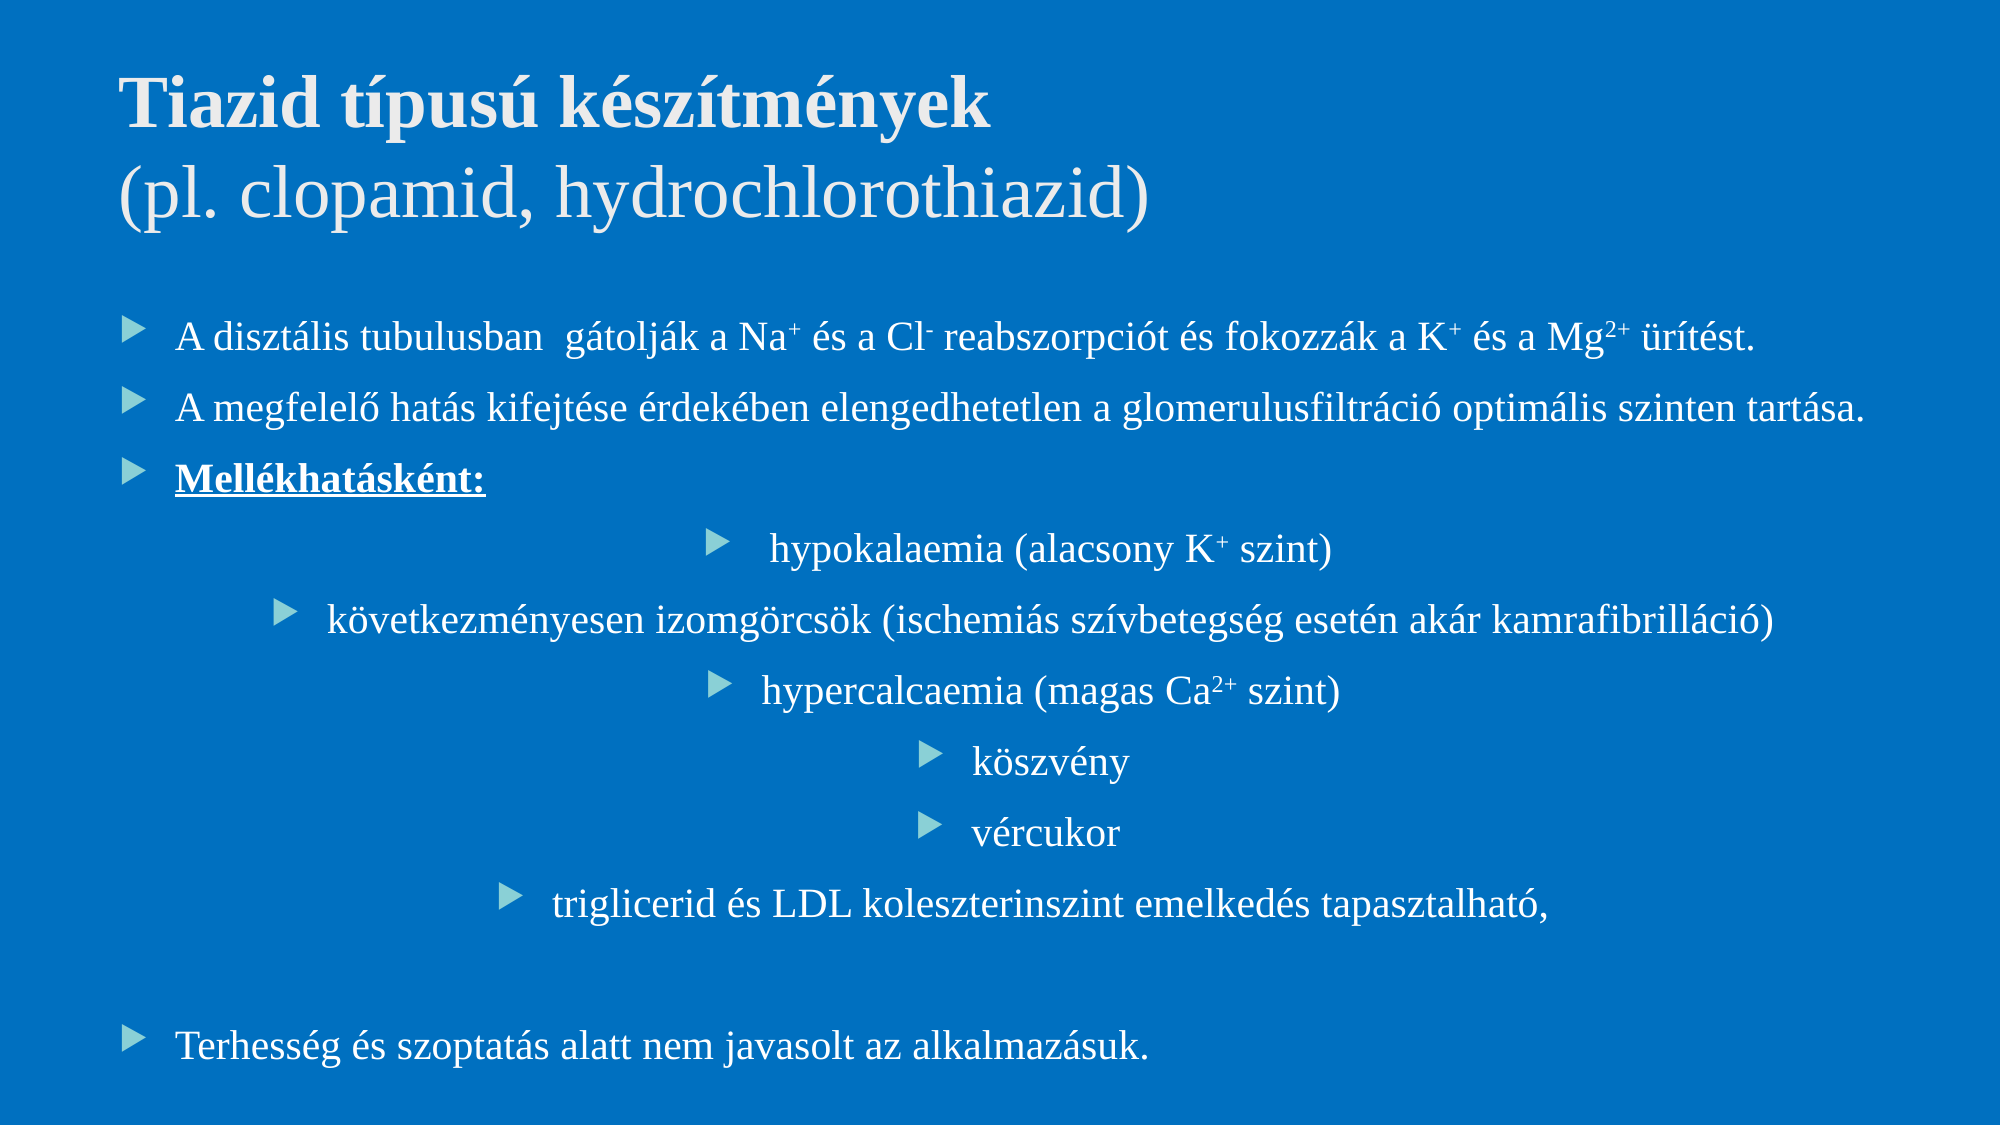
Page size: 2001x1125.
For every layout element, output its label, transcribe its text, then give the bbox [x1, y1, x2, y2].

title Tiazid típusú készítmények (pl. clopamid, hydrochlorothiazid) [103, 44, 1454, 233]
list A disztális tubulusban gátolják a Na+ és a Cl- reabszorpciót és fokozzák a K+ és a Mg2+ ürítést. A megfelelő hatás kifejtése érdekében elengedhetetlen a glomerulusfiltráció optimális szinten tartása. Mellékhatásként: hypokalaemia (alacsony K+ szint) következményesen izomgörcsök (ischemiás szívbetegség esetén akár kamrafibrilláció) hypercalcaemia (magas Ca2+ szint) köszvény vércukor triglicerid és LDL koleszterinszint emelkedés tapasztalható, Terhesség és szoptatás alatt nem javasolt az alkalmazásuk. [103, 300, 1943, 1125]
